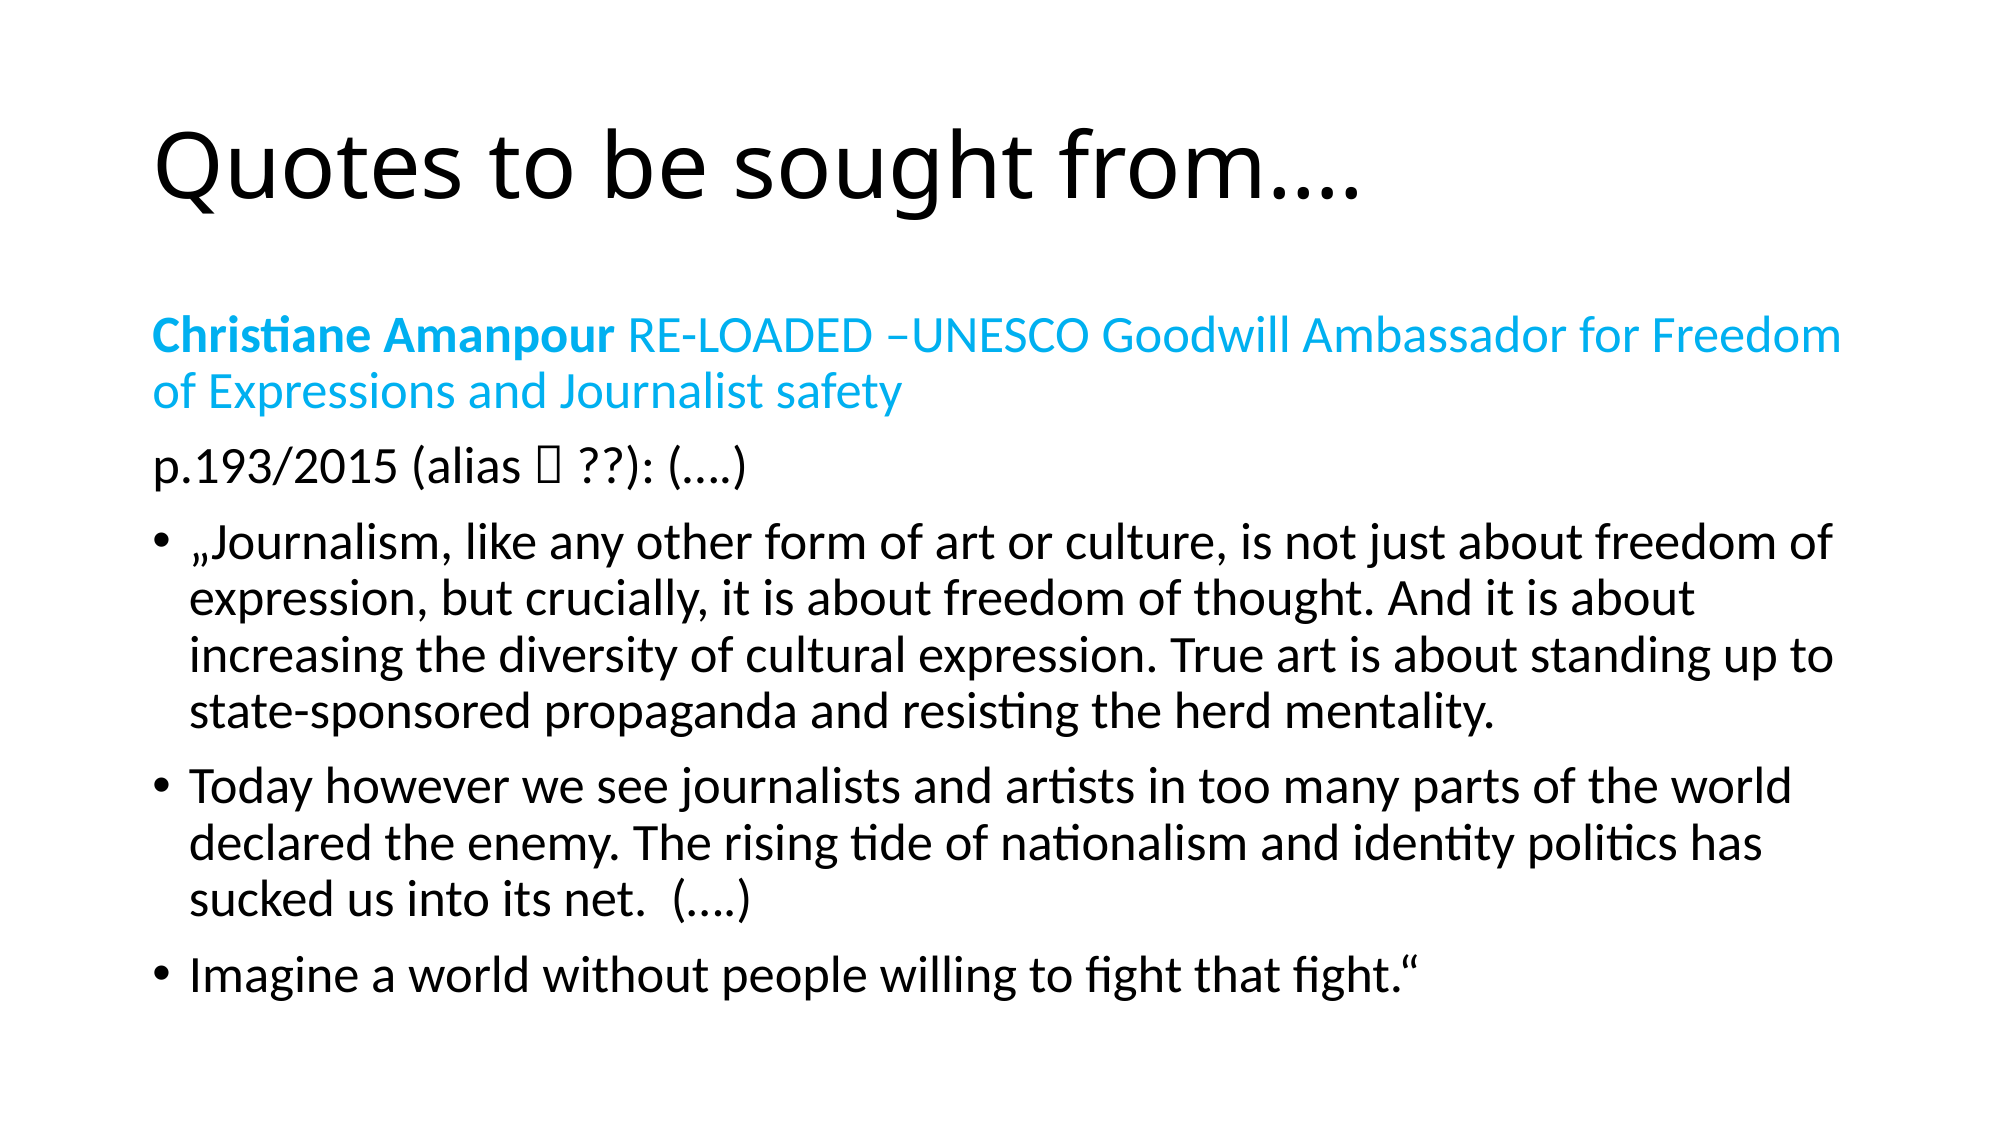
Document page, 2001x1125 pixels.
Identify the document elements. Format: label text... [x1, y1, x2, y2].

list Christiane Amanpour RE-LOADED –UNESCO Goodwill Ambassador for Freedom of Expressions and Journalist safety p.193/2015 (alias  ??): (….) „Journalism, like any other form of art or culture, is not just about freedom of expression, but crucially, it is about freedom of thought. And it is about increasing the diversity of cultural expression. True art is about standing up to state-sponsored propaganda and resisting the herd mentality. Today however we see journalists and artists in too many parts of the world declared the enemy. The rising tide of nationalism and identity politics has sucked us into its net. (….) Imagine a world without people willing to fight that fight.“ [137, 299, 1863, 1014]
title Quotes to be sought from…. [137, 59, 1863, 278]
